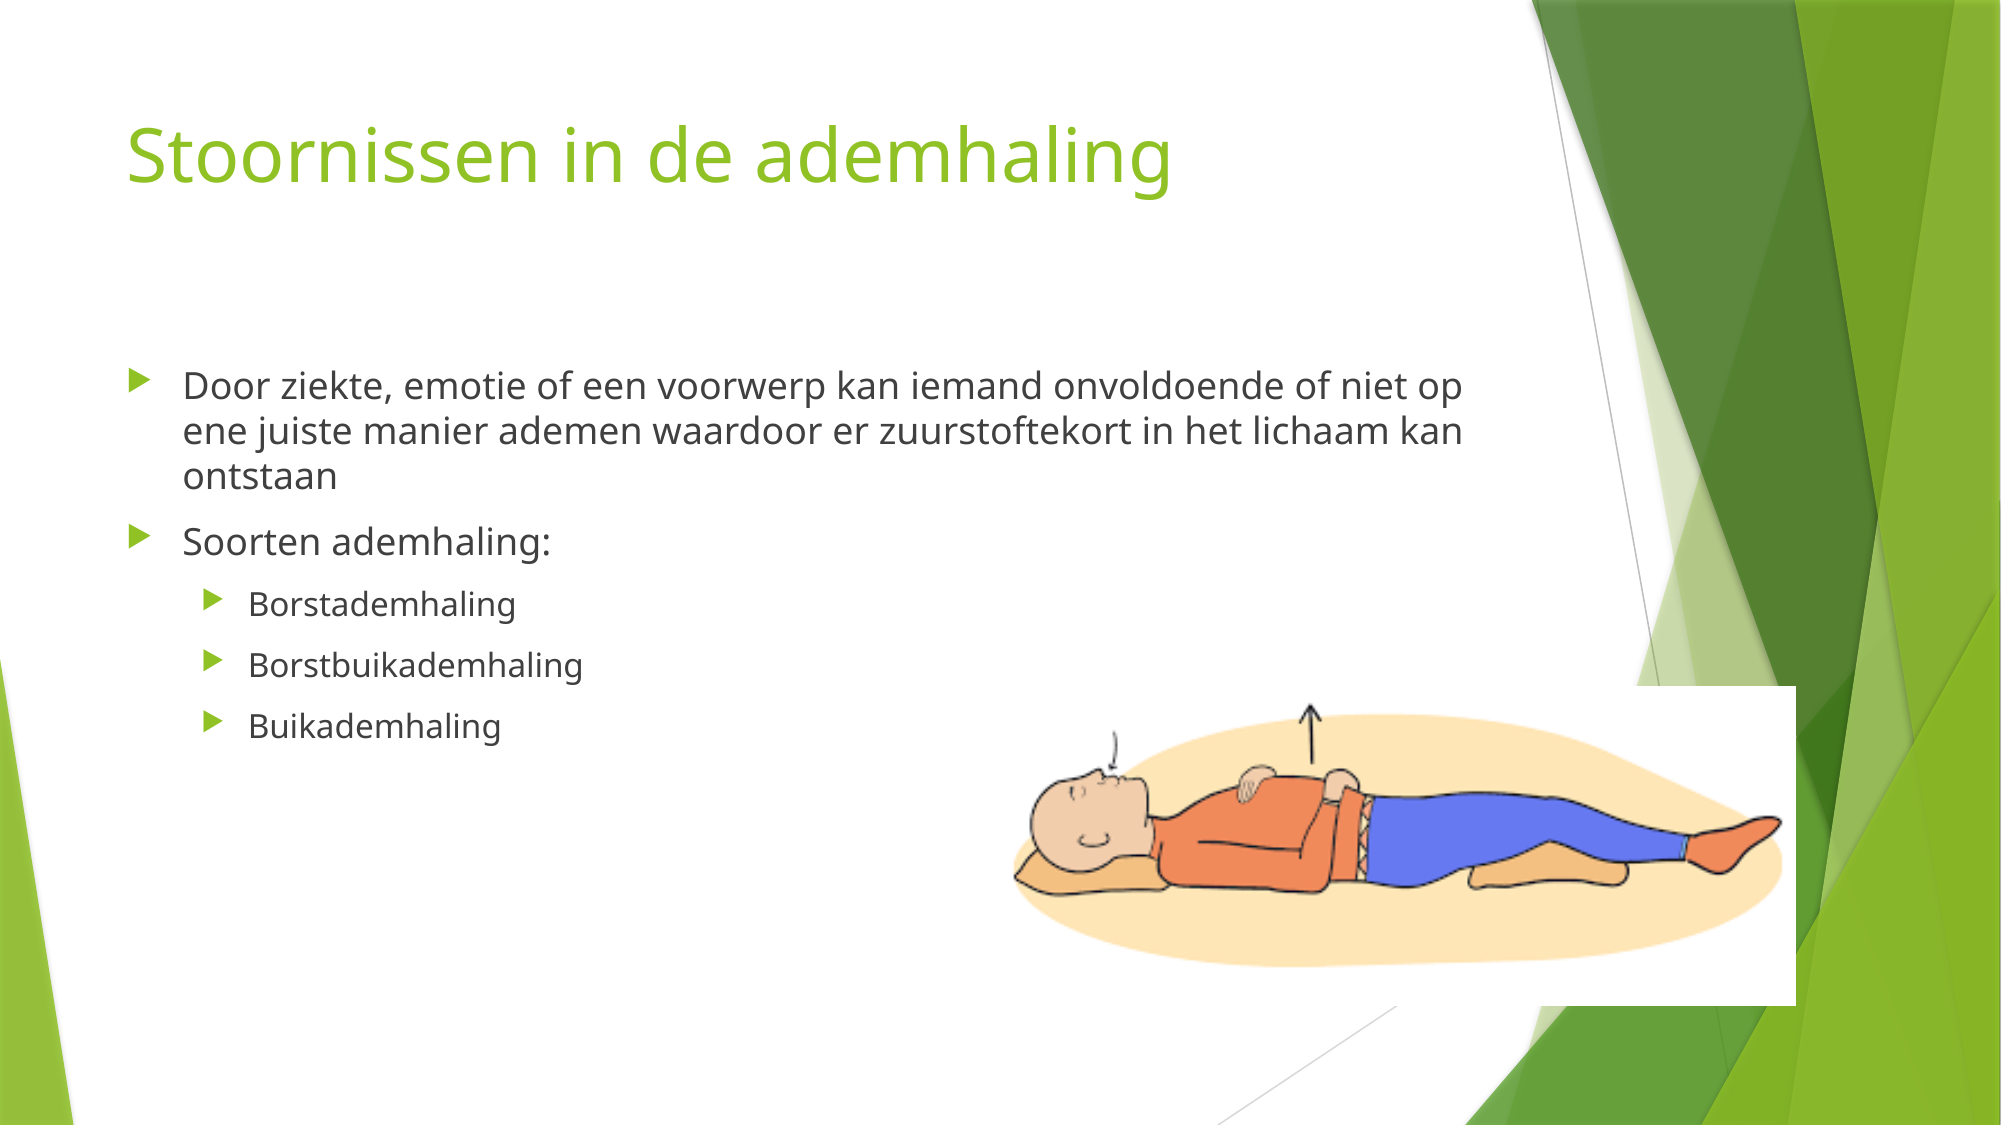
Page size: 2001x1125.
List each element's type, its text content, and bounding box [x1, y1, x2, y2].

list Door ziekte, emotie of een voorwerp kan iemand onvoldoende of niet op ene juiste manier ademen waardoor er zuurstoftekort in het lichaam kan ontstaan Soorten ademhaling: Borstademhaling Borstbuikademhaling Buikademhaling [111, 354, 1522, 992]
picture [999, 686, 1797, 1006]
title Stoornissen in de ademhaling [111, 99, 1522, 317]
